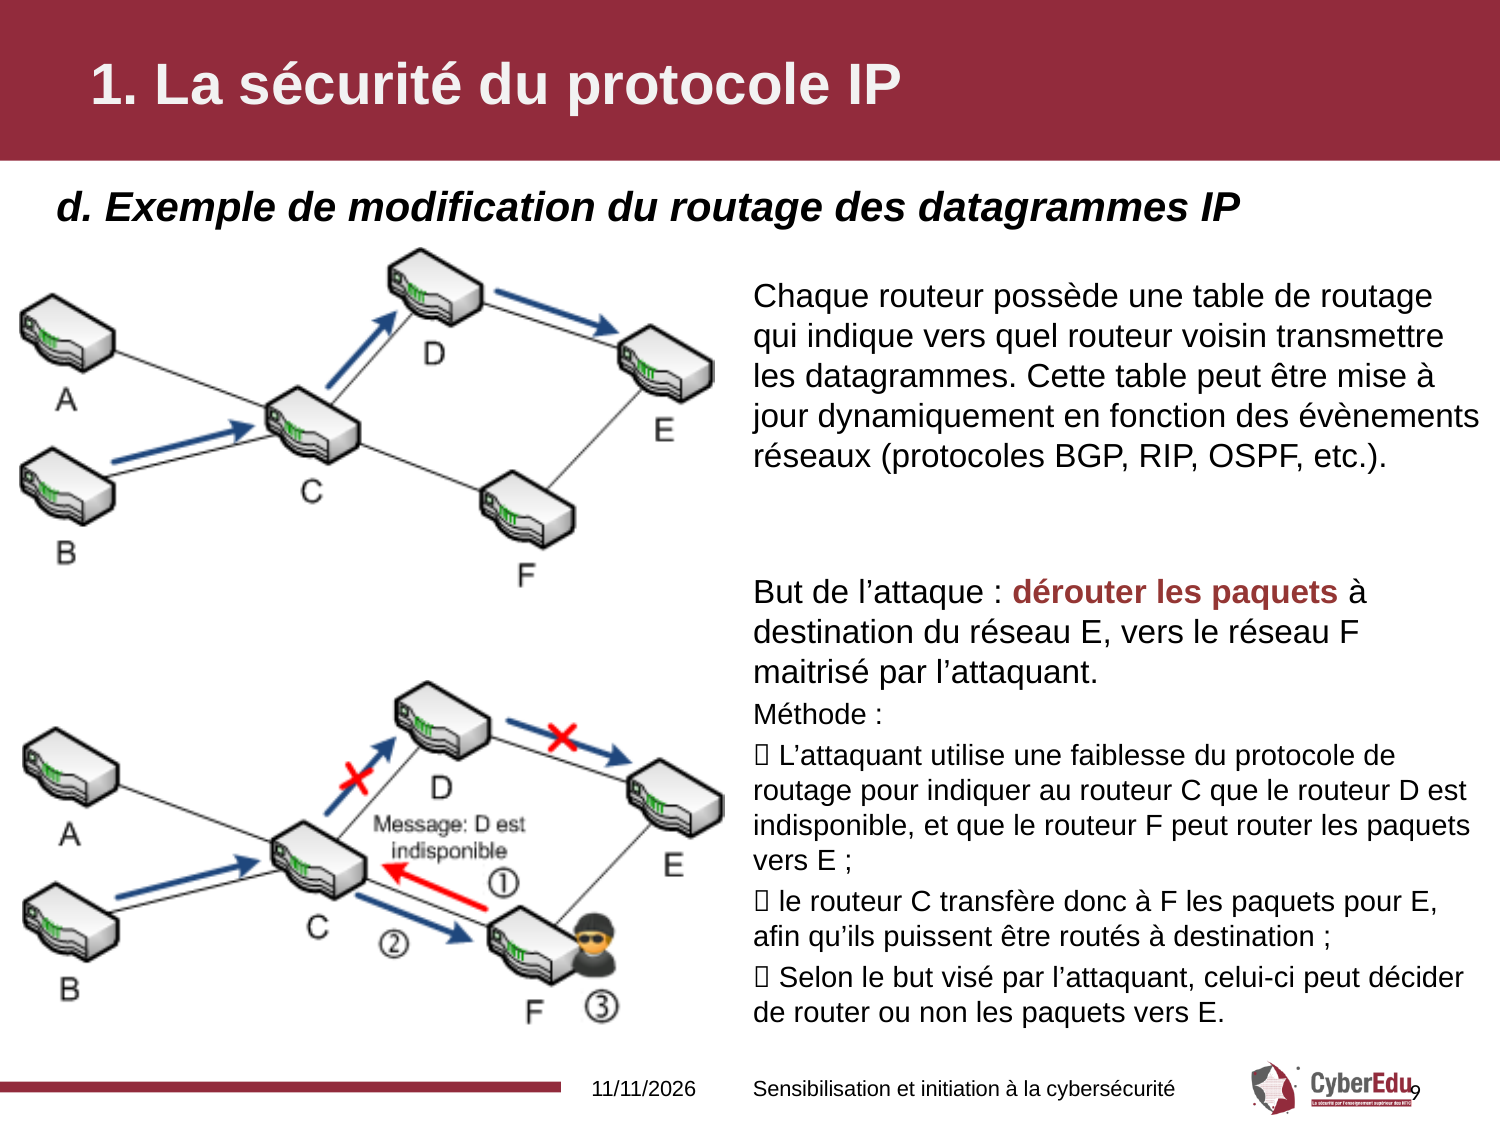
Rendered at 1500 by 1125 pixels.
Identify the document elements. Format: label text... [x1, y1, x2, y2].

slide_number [561, 1057, 727, 1118]
picture [1246, 1060, 1412, 1115]
text_box d. Exemple de modification du routage des datagrammes IP [41, 172, 1471, 268]
text_box Chaque routeur possède une table de routage qui indique vers quel routeur voisin transmettre les datagrammes. Cette table peut être mise à jour dynamiquement en fonction des évènements réseaux (protocoles BGP, RIP, OSPF, etc.). [738, 267, 1500, 504]
title 1. La sécurité du protocole IP [75, 1, 1425, 161]
picture [19, 247, 715, 599]
footer Sensibilisation et initiation à la cybersécurité [738, 1057, 1236, 1118]
picture [21, 680, 725, 1036]
text_box But de l’attaque : dérouter les paquets à destination du réseau E, vers le réseau F maitrisé par l’attaquant. Méthode :  L’attaquant utilise une faiblesse du protocole de routage pour indiquer au routeur C que le routeur D est indisponible, et que le routeur F peut router les paquets vers E ;  le routeur C transfère donc à F les paquets pour E, afin qu’ils puissent être routés à destination ;  Selon le but visé par l’attaquant, celui-ci peut décider de router ou non les paquets vers E. [738, 562, 1488, 1047]
